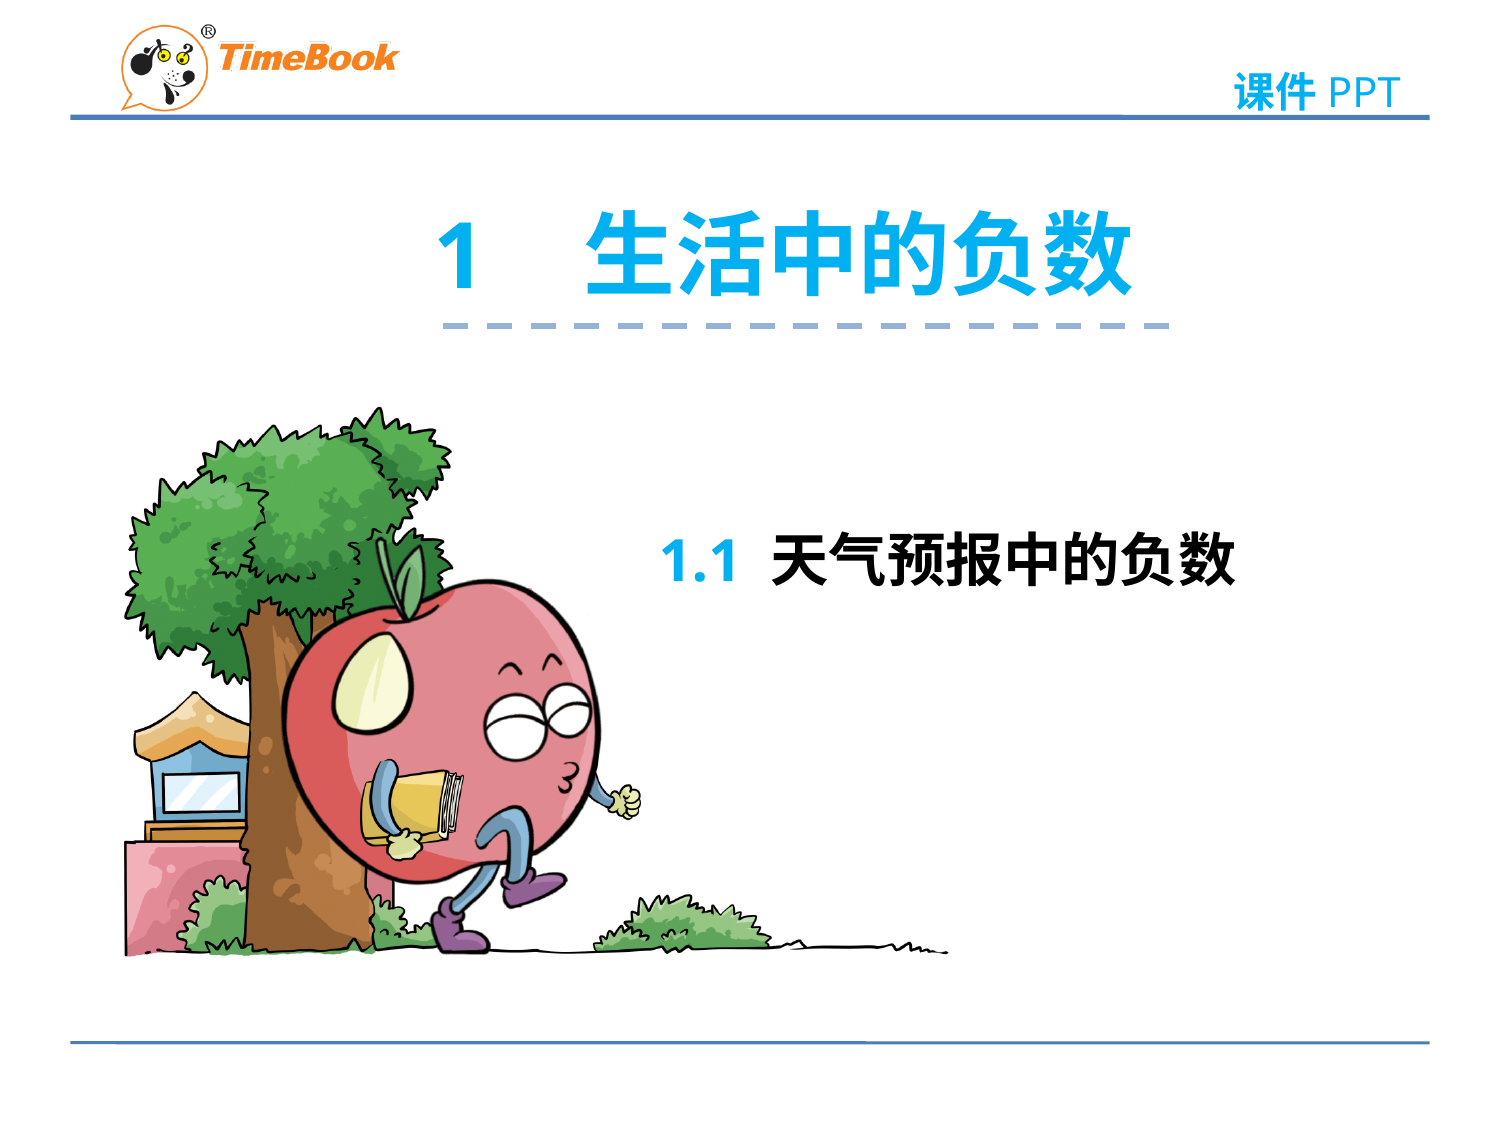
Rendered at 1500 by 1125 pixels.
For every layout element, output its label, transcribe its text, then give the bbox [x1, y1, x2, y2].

text_box 1.1 天气预报中的负数 [965, 515, 1353, 601]
text_box 1 生活中的负数 [419, 189, 1270, 315]
picture [111, 396, 961, 976]
picture [118, 22, 408, 113]
